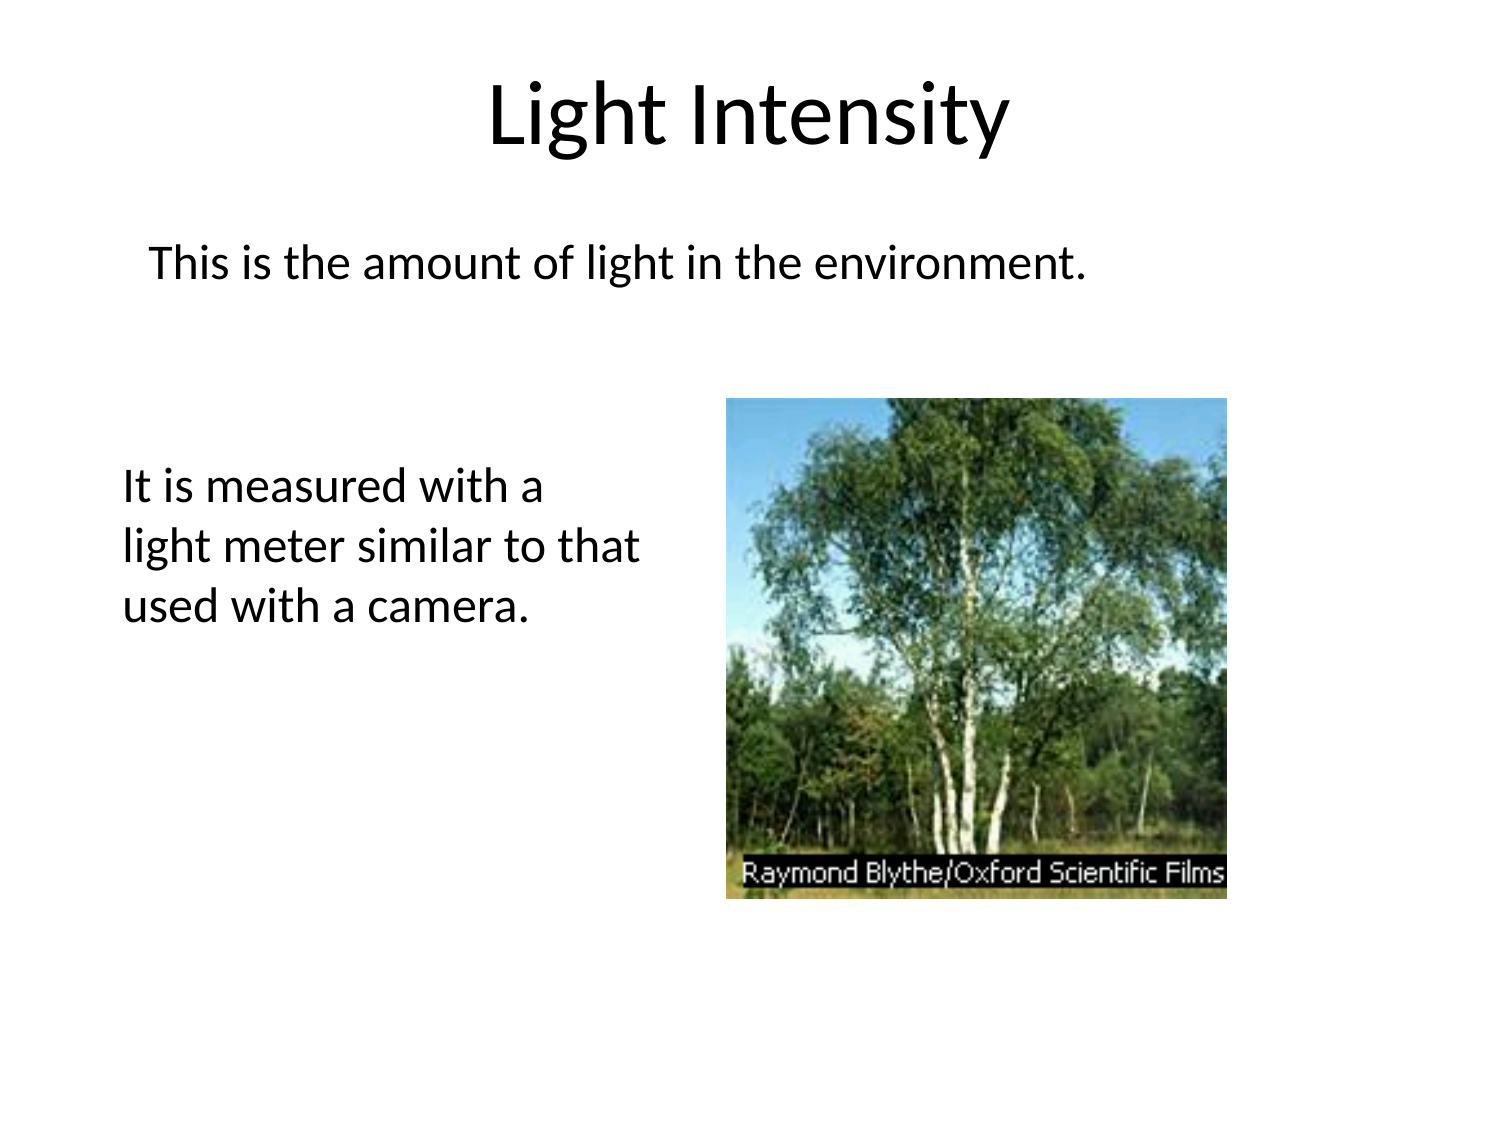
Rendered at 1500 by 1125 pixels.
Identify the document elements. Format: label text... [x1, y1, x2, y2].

picture [726, 398, 1227, 899]
text_box Light Intensity [74, 45, 1425, 233]
text_box This is the amount of light in the environment. [133, 233, 1103, 298]
text_box It is measured with a light meter similar to that used with a camera. [107, 445, 656, 640]
